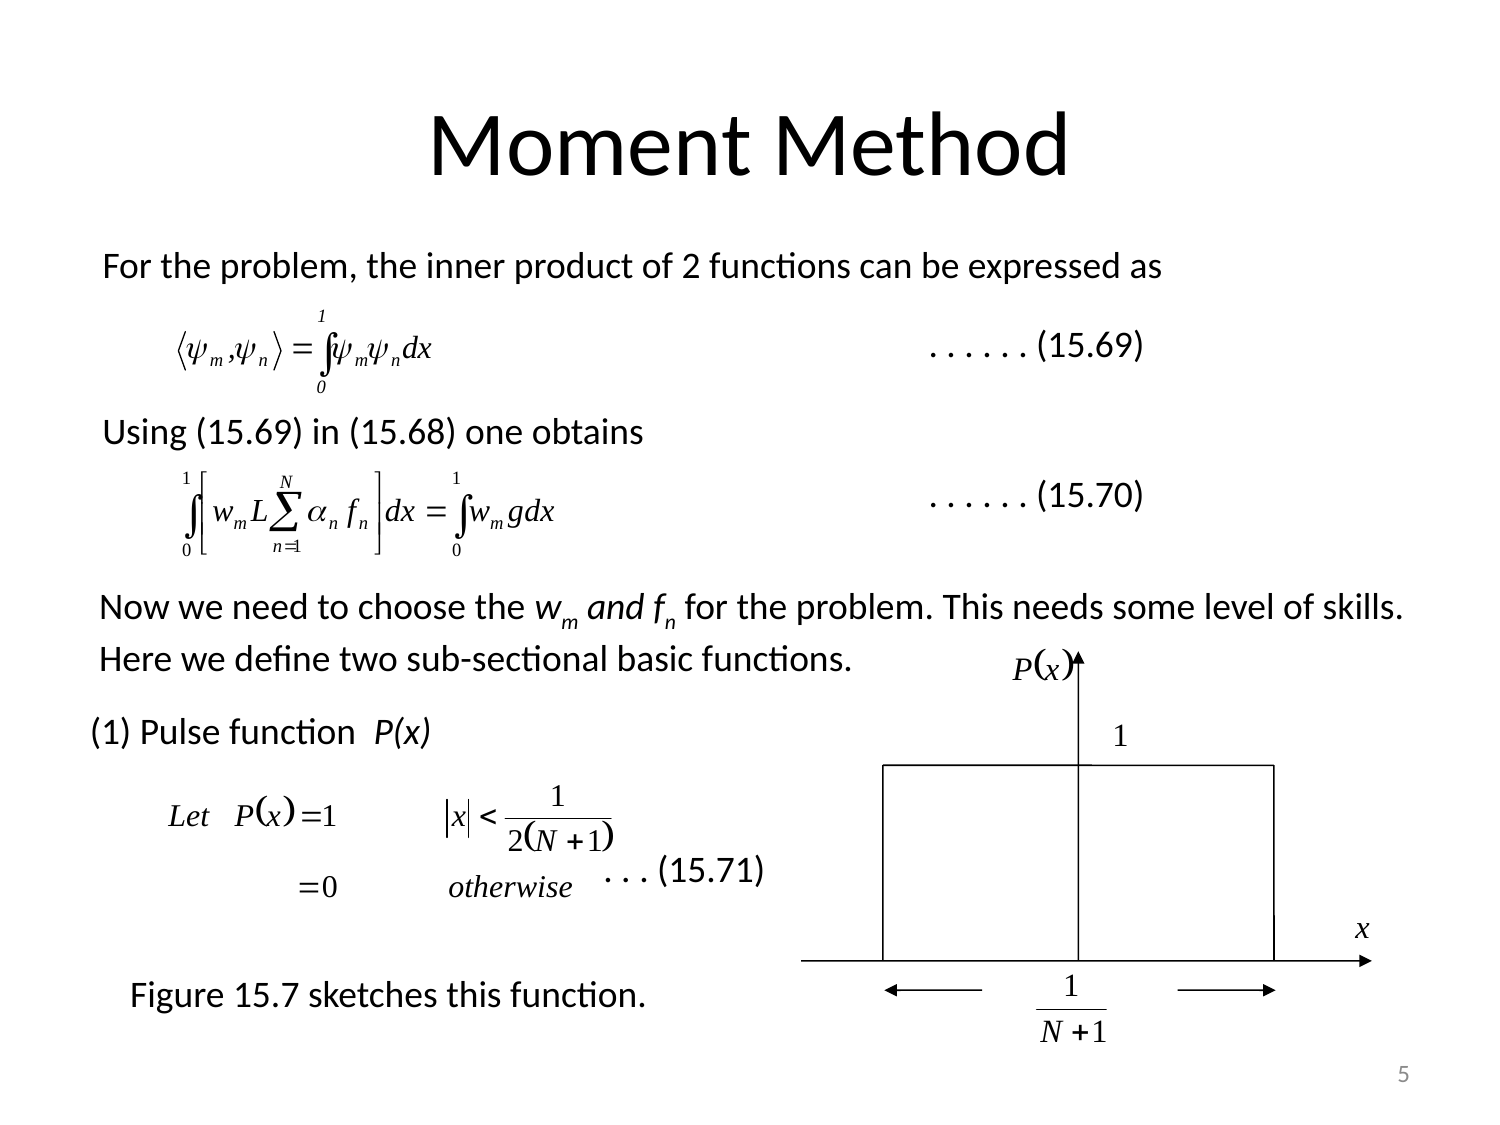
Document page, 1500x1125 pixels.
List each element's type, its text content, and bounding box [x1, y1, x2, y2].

text_box (1) Pulse function P(x) [75, 699, 575, 760]
title Moment Method [75, 45, 1425, 233]
text_box Using (15.69) in (15.68) one obtains [87, 399, 675, 460]
text_box . . . (15.71) [623, 837, 781, 898]
slide_number 5 [1074, 1042, 1425, 1103]
text_box . . . . . . (15.69) [913, 312, 1160, 373]
text_box Now we need to choose the wm and fn for the problem. This needs some level of skills. Here we define two sub-sectional basic functions. [84, 574, 1421, 686]
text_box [172, 299, 438, 402]
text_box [799, 647, 1377, 1051]
text_box For the problem, the inner product of 2 functions can be expressed as [87, 233, 1238, 293]
text_box . . . . . . (15.70) [913, 462, 1160, 523]
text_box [174, 462, 560, 565]
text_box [162, 774, 620, 913]
text_box Figure 15.7 sketches this function. [115, 962, 663, 1023]
